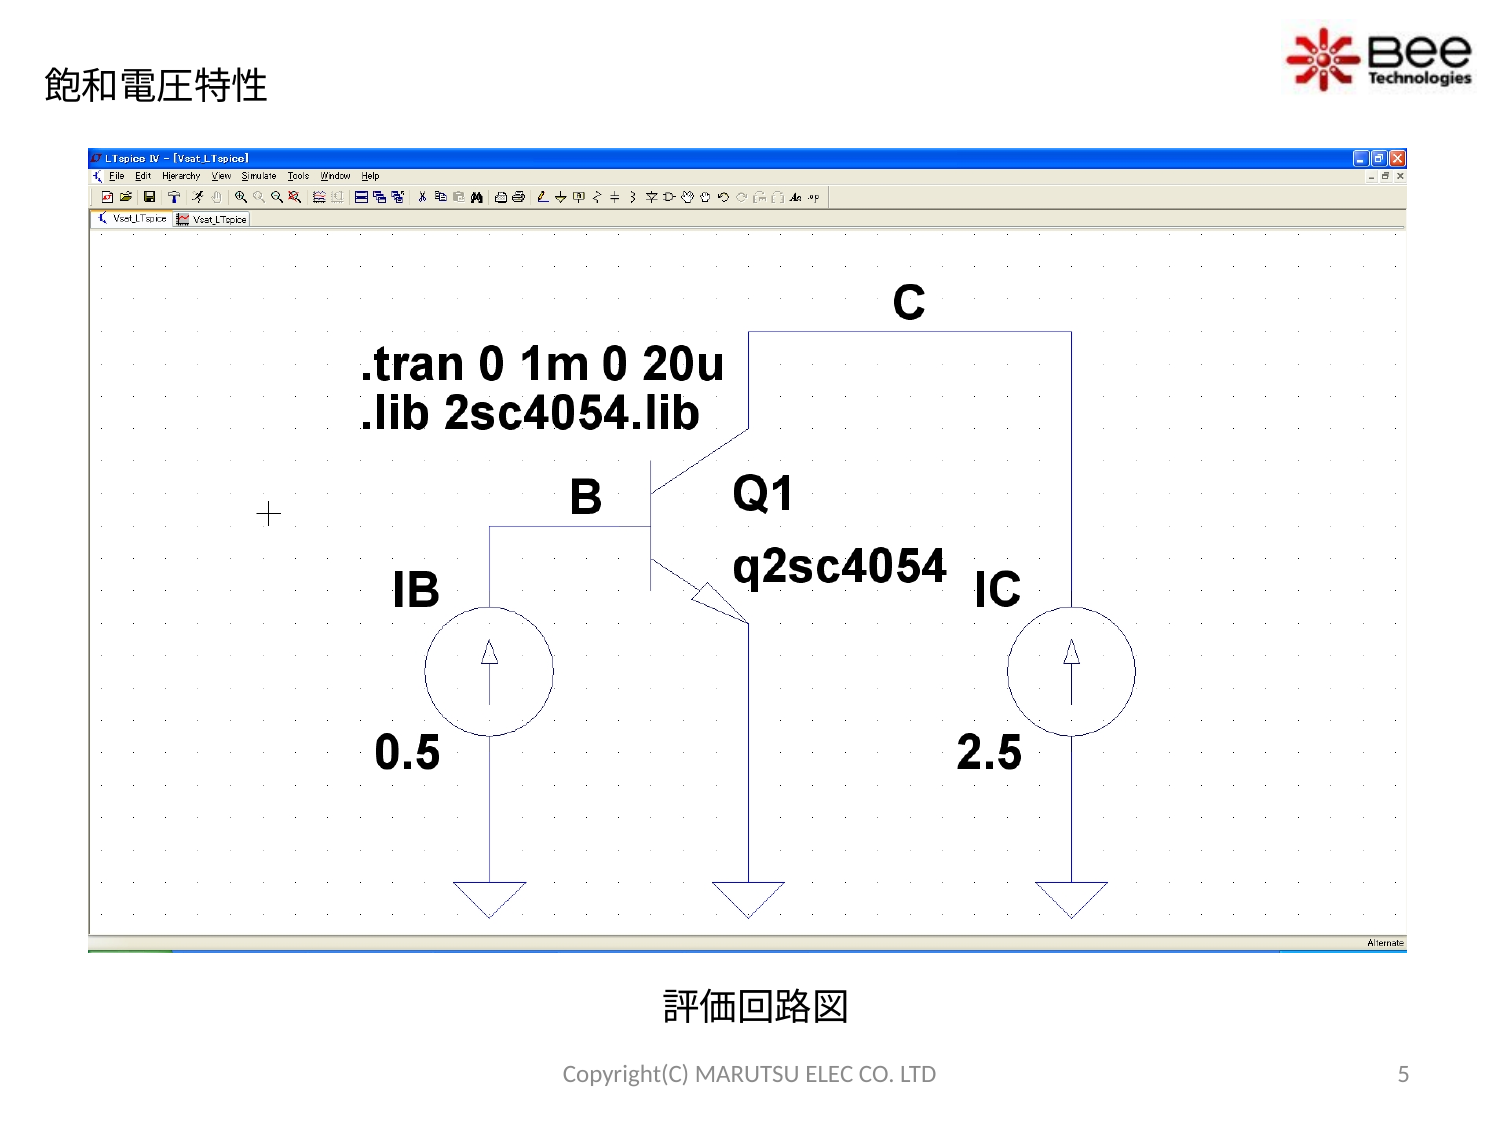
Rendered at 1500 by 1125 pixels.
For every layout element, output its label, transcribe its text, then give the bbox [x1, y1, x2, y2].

slide_number 5 [1074, 1042, 1425, 1103]
footer Copyright(C) MARUTSU ELEC CO. LTD [512, 1042, 988, 1103]
picture [88, 148, 1407, 953]
picture [1281, 18, 1478, 101]
text_box 飽和電圧特性 [29, 54, 621, 115]
text_box 評価回路図 [537, 975, 975, 1036]
